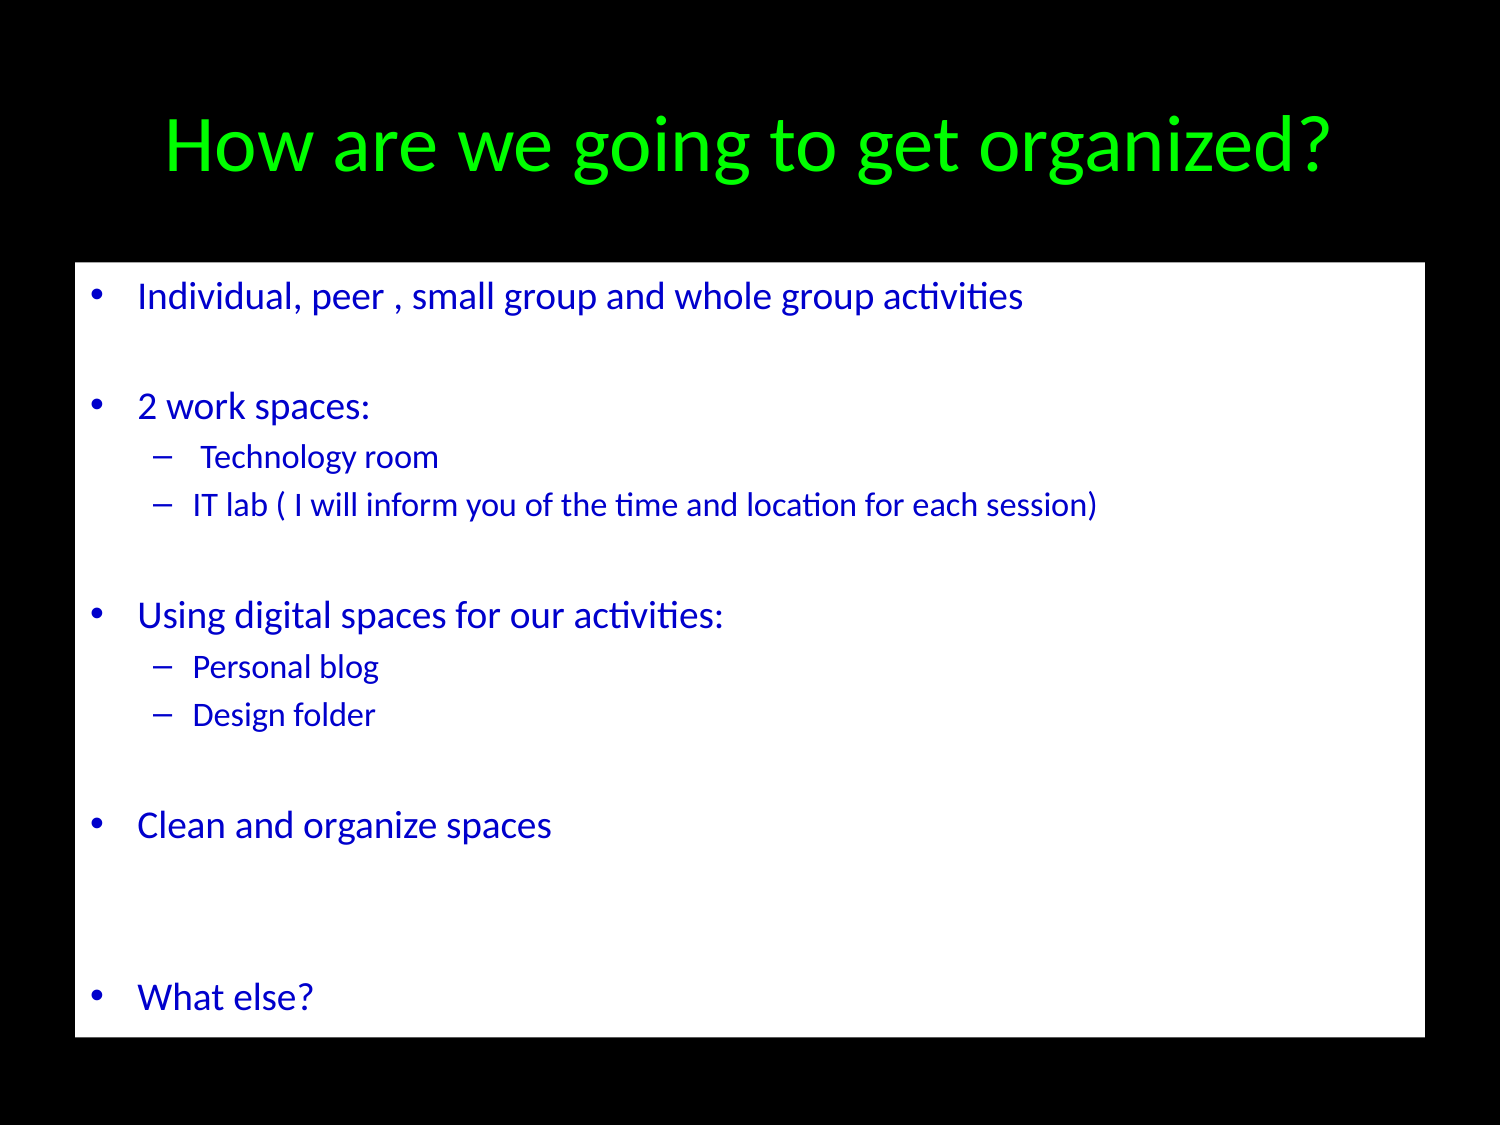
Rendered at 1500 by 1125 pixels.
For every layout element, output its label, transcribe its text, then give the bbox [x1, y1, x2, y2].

list Individual, peer , small group and whole group activities 2 work spaces: Technology room IT lab ( I will inform you of the time and location for each session) Using digital spaces for our activities: Personal blog Design folder Clean and organize spaces What else? [75, 262, 1425, 1038]
title How are we going to get organized? [75, 45, 1425, 233]
